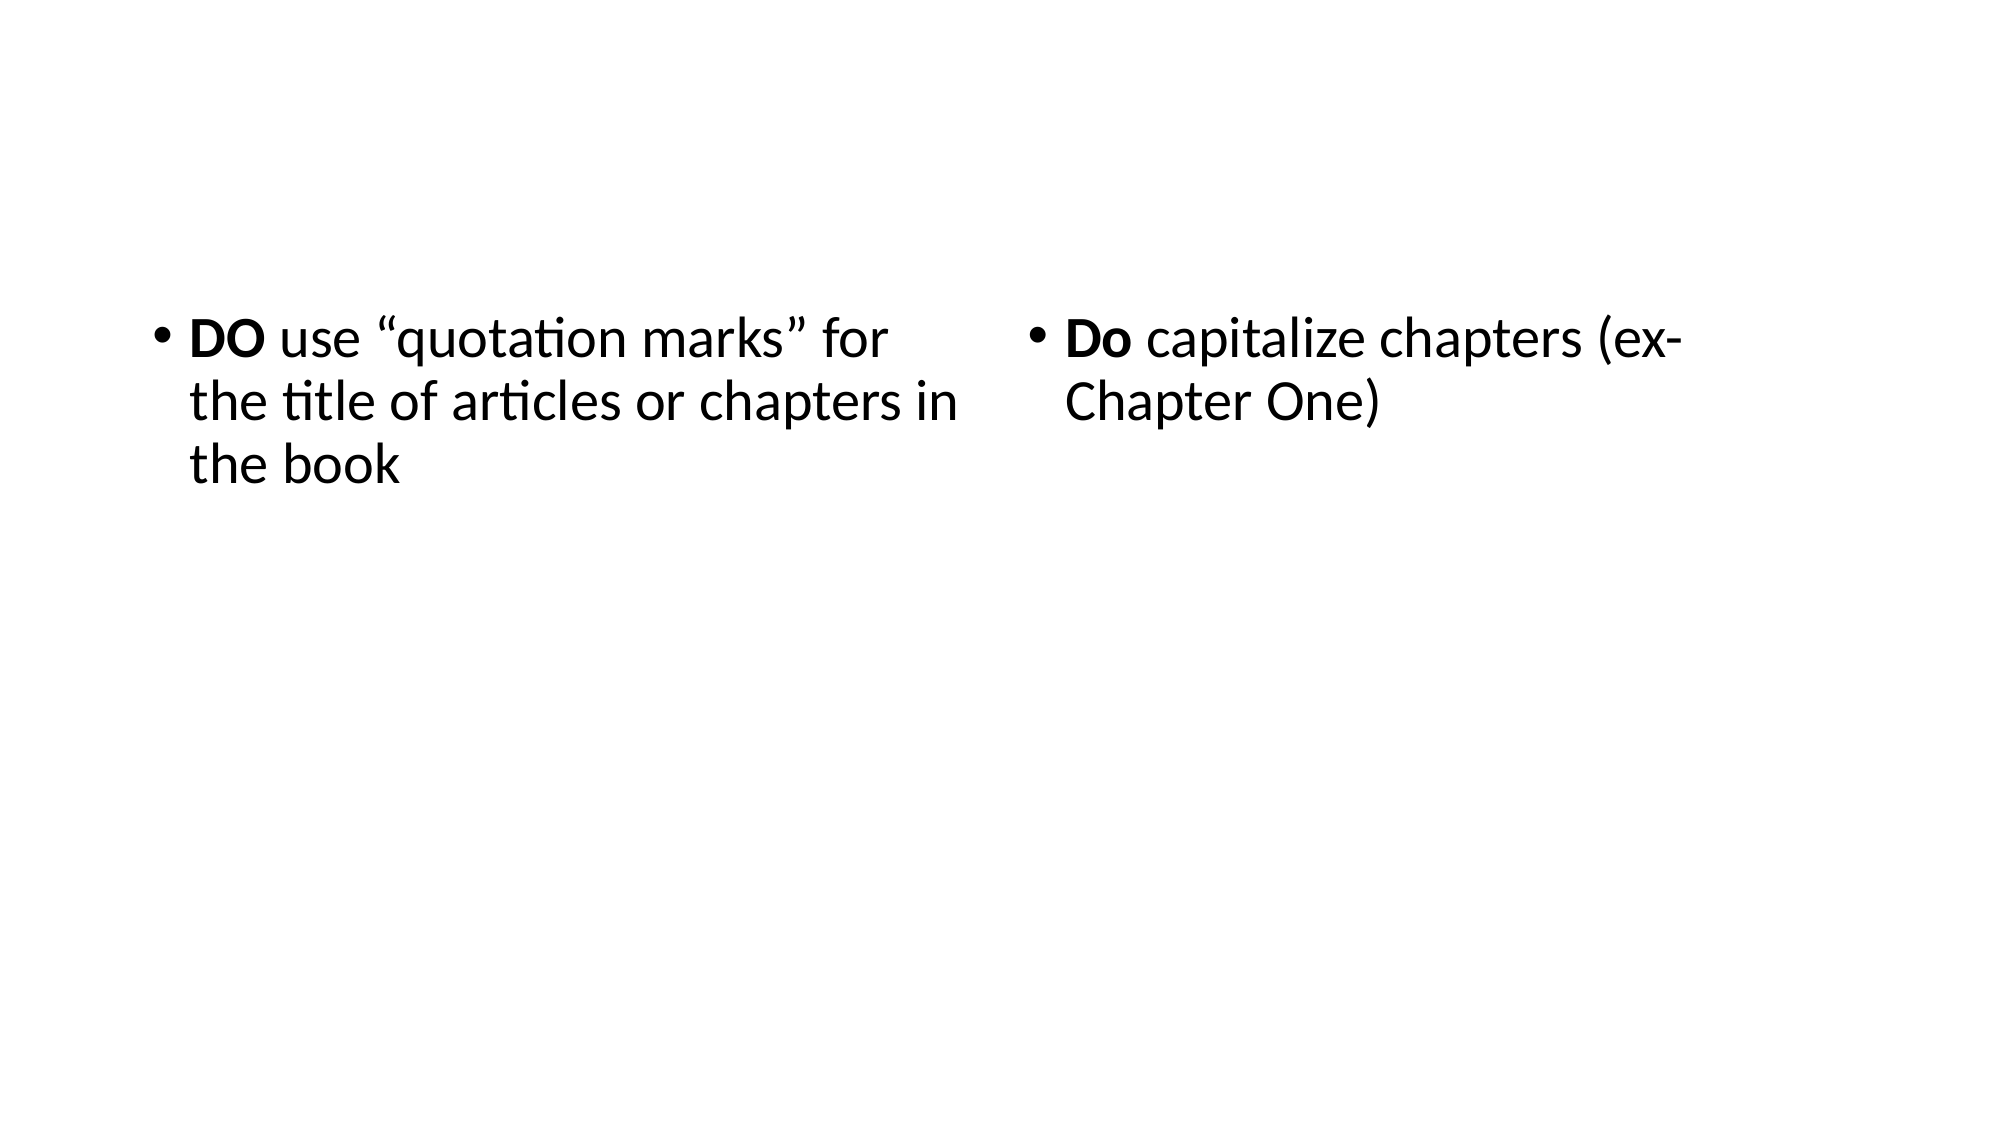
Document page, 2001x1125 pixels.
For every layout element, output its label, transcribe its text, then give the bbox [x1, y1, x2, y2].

list DO use “quotation marks” for the title of articles or chapters in the book [137, 299, 988, 1014]
list Do capitalize chapters (ex- Chapter One) [1012, 299, 1863, 1014]
